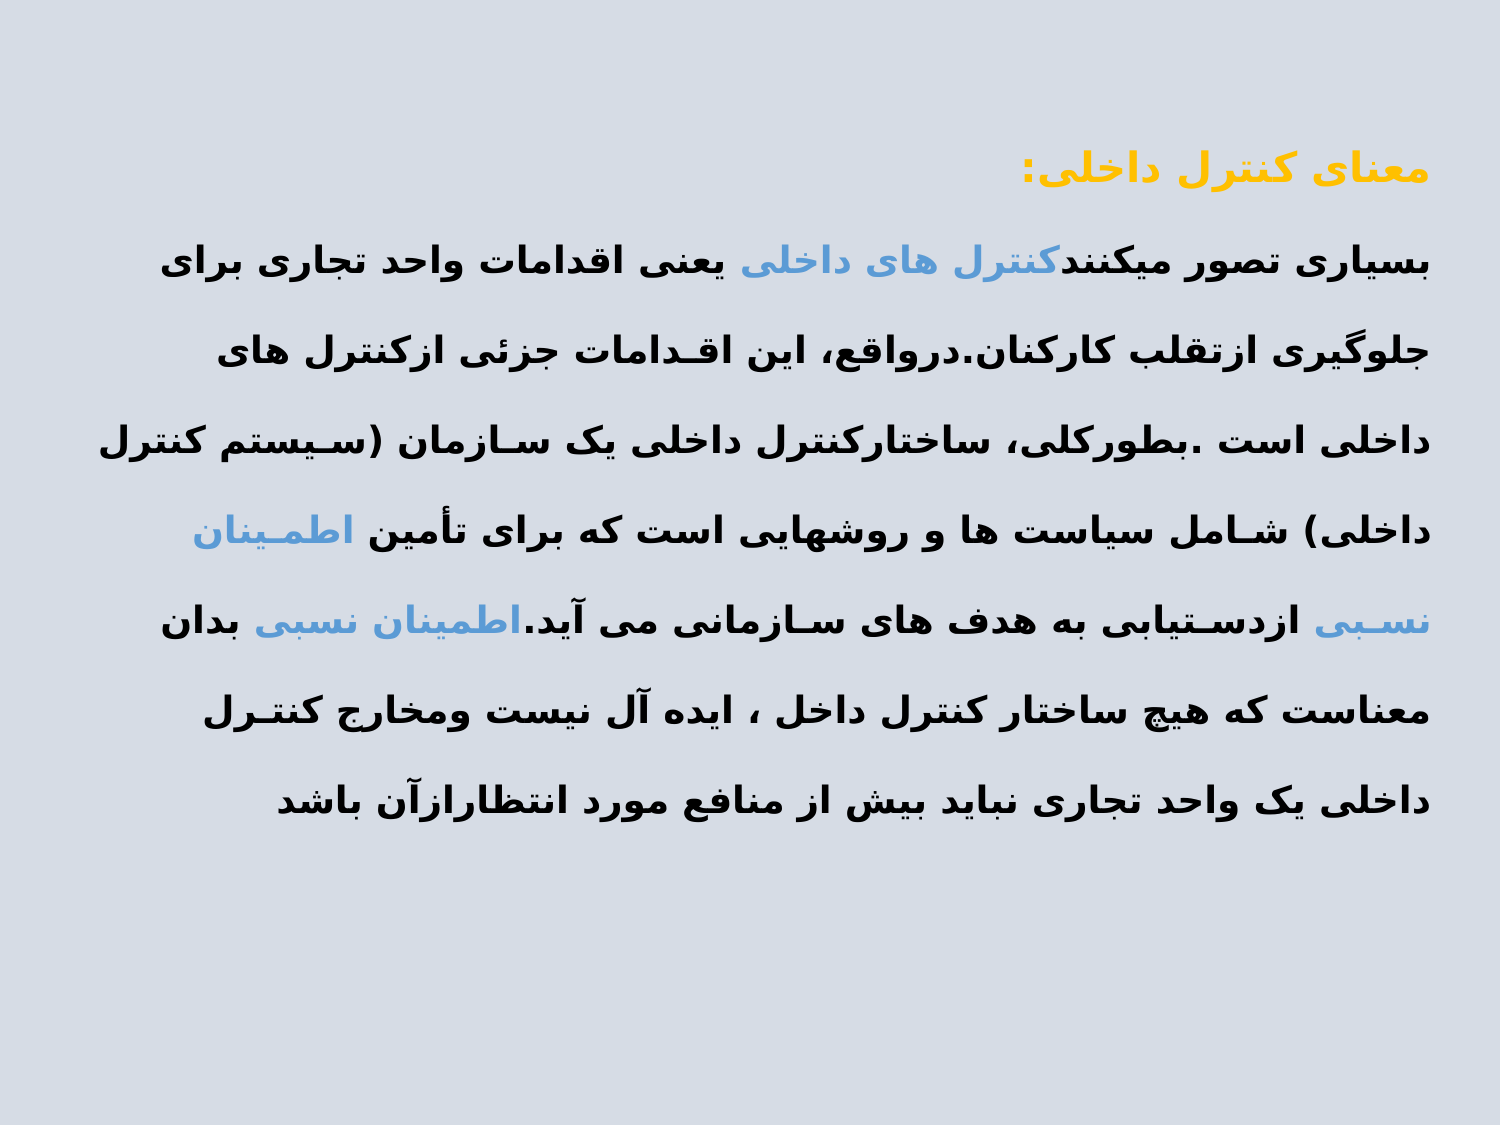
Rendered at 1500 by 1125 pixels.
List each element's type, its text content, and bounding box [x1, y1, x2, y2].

title معنای کنترل داخلی: بسیاری تصور میکنندکنترل های داخلی یعنی اقدامات واحد تجاری برای جلوگیری ازتقلب کارکنان.درواقع، این اقـدامات جزئی ازکنترل های داخلی است .بطورکلی، ساختارکنترل داخلی یک سـازمان (سـیستم کنترل داخلی) شـامل سیاست ها و روشهایی است که برای تأمین اطمـینان نسـبی ازدسـتیابی به هدف های سـازمانی می آید.اطمینان نسبی بدان معناست که هیچ ساختار کنترل داخل ، ایده آل نیست ومخارج کنتـرل داخلی یک واحد تجاری نباید بیش از منافع مورد انتظارازآن باشد [76, 172, 1447, 799]
